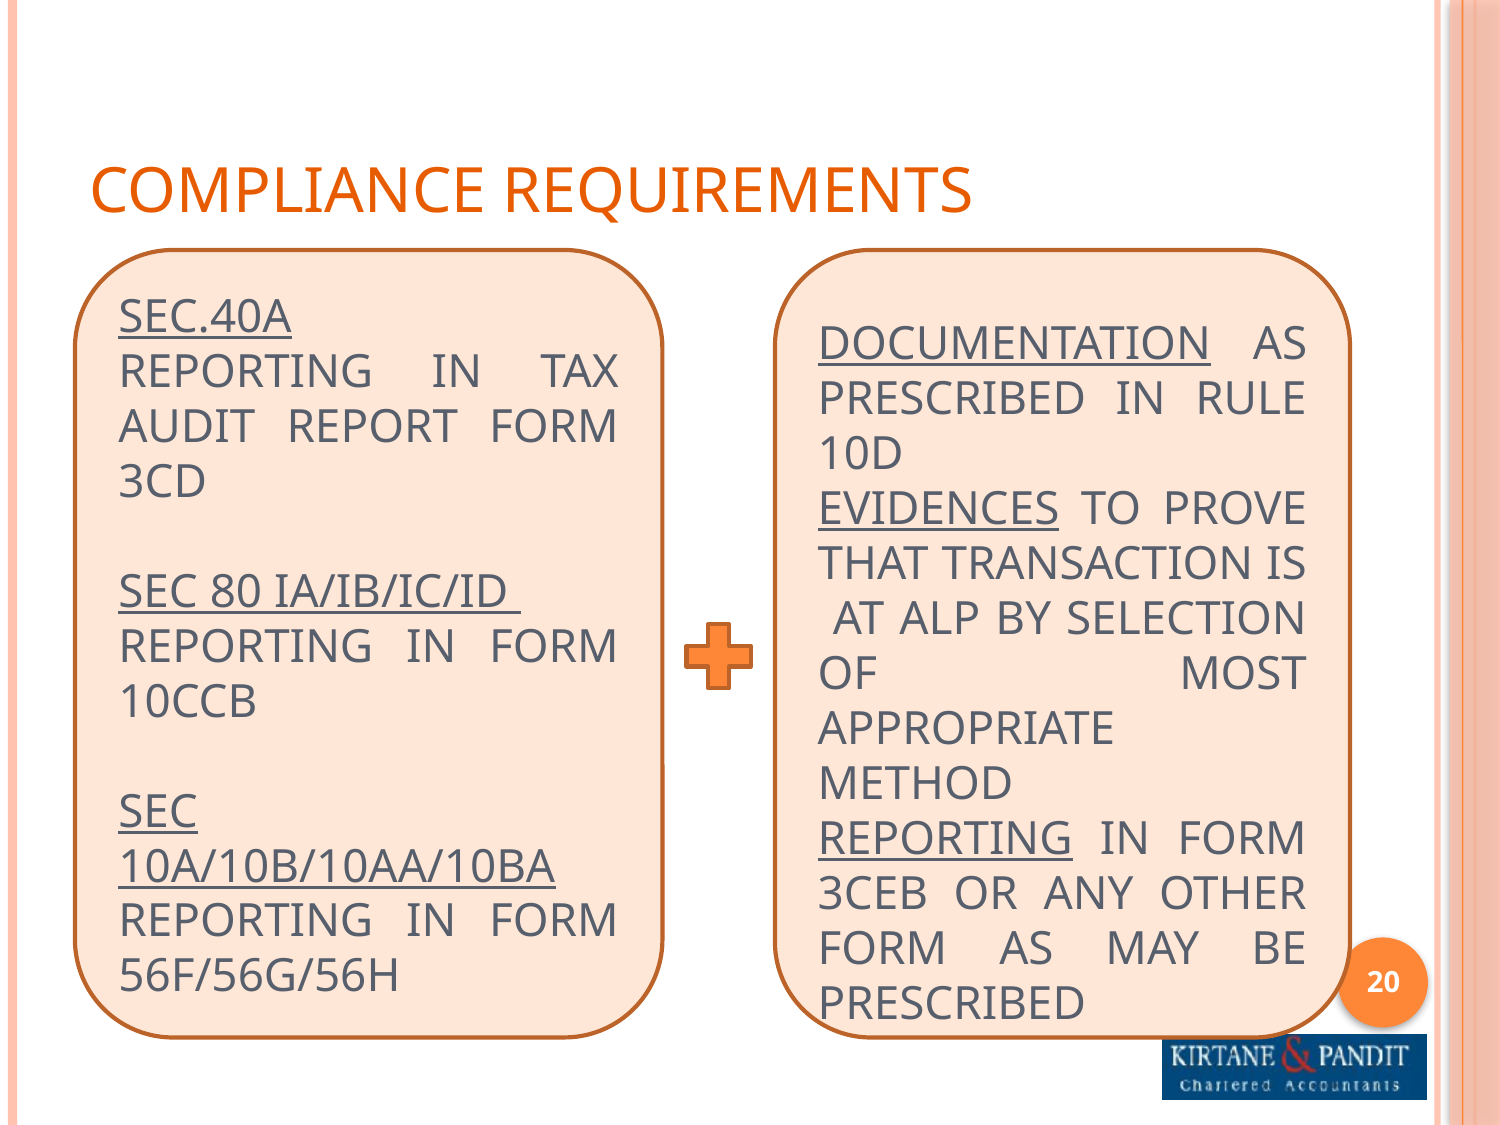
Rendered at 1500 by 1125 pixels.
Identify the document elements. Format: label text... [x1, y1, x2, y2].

text_box Sec.40A Reporting in Tax audit report form 3cd Sec 80 ia/ib/ic/id Reporting in form 10ccb Sec 10a/10b/10aa/10ba Reporting in form 56f/56g/56h [72, 247, 665, 1040]
text_box [684, 622, 753, 690]
title Compliance requirements [75, 45, 1300, 233]
text_box Documentation as prescribed in rule 10D Evidences to prove that transaction is at alp by selection of most appropriate method Reporting in form 3ceb or any other form as may be prescribed [772, 247, 1353, 1040]
picture [1162, 1034, 1427, 1100]
footer [825, 950, 1425, 1098]
slide_number 20 [1352, 940, 1434, 1027]
